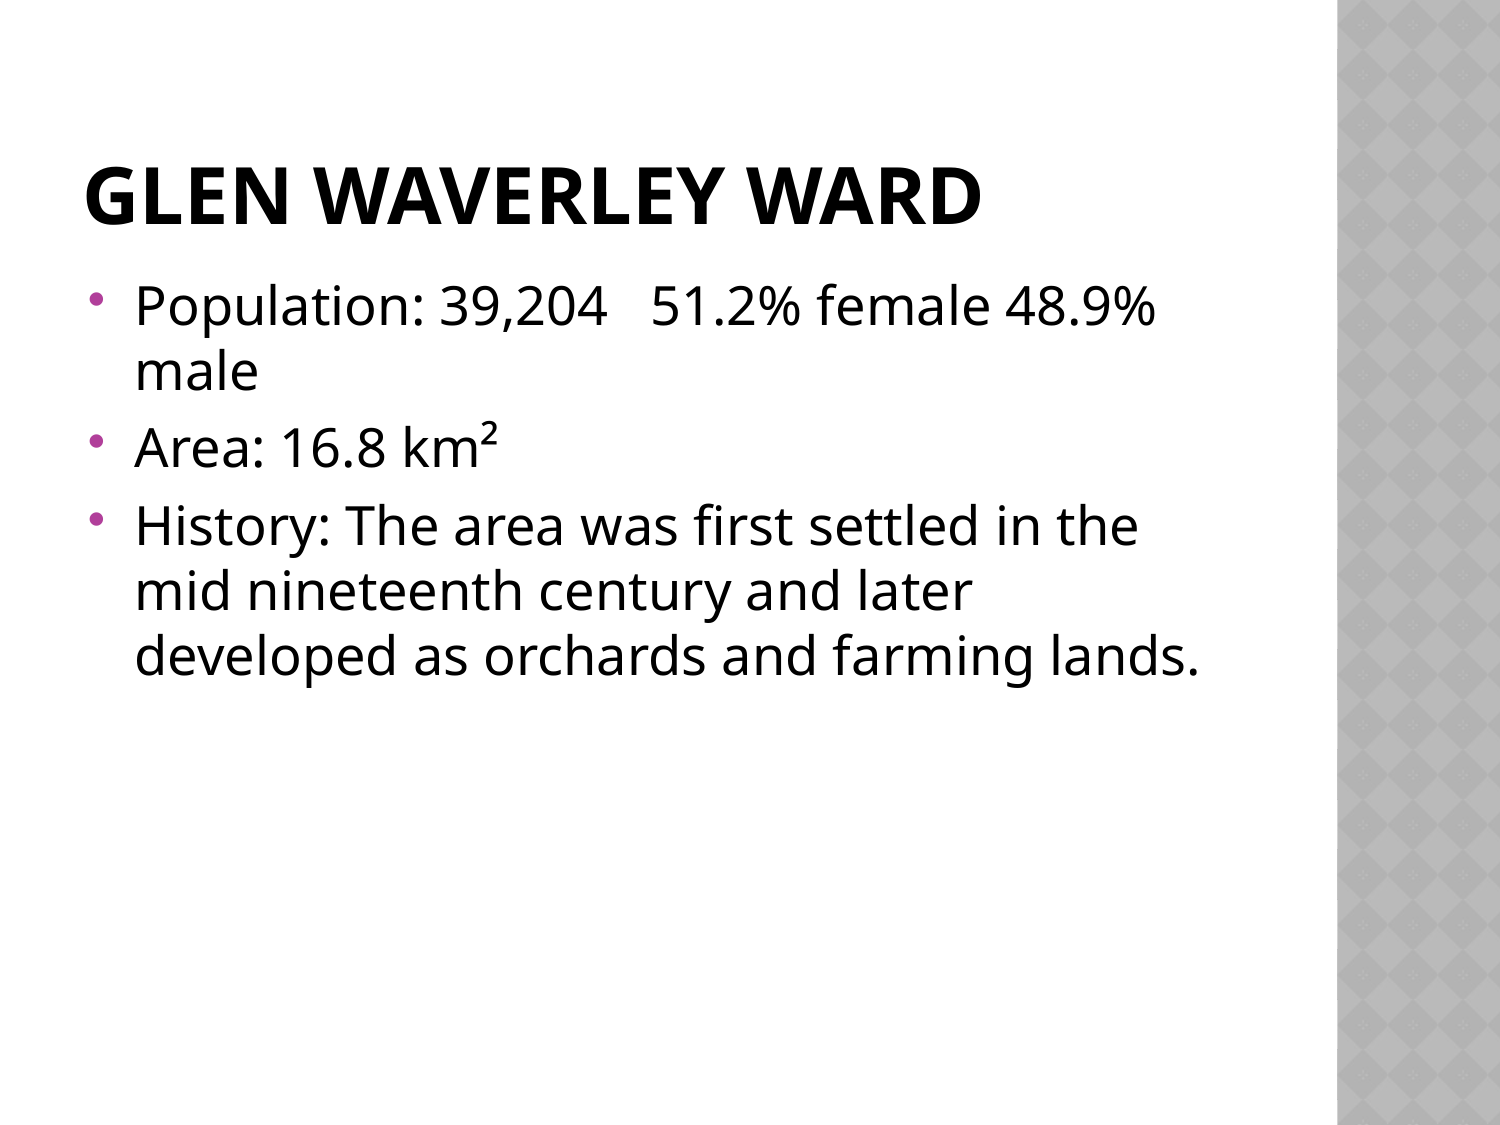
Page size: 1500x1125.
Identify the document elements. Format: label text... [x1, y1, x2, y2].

list Population: 39,204 51.2% female 48.9% male Area: 16.8 km² History: The area was first settled in the mid nineteenth century and later developed as orchards and farming lands. [75, 264, 1263, 1059]
title Glen Waverley ward [75, 52, 1263, 240]
